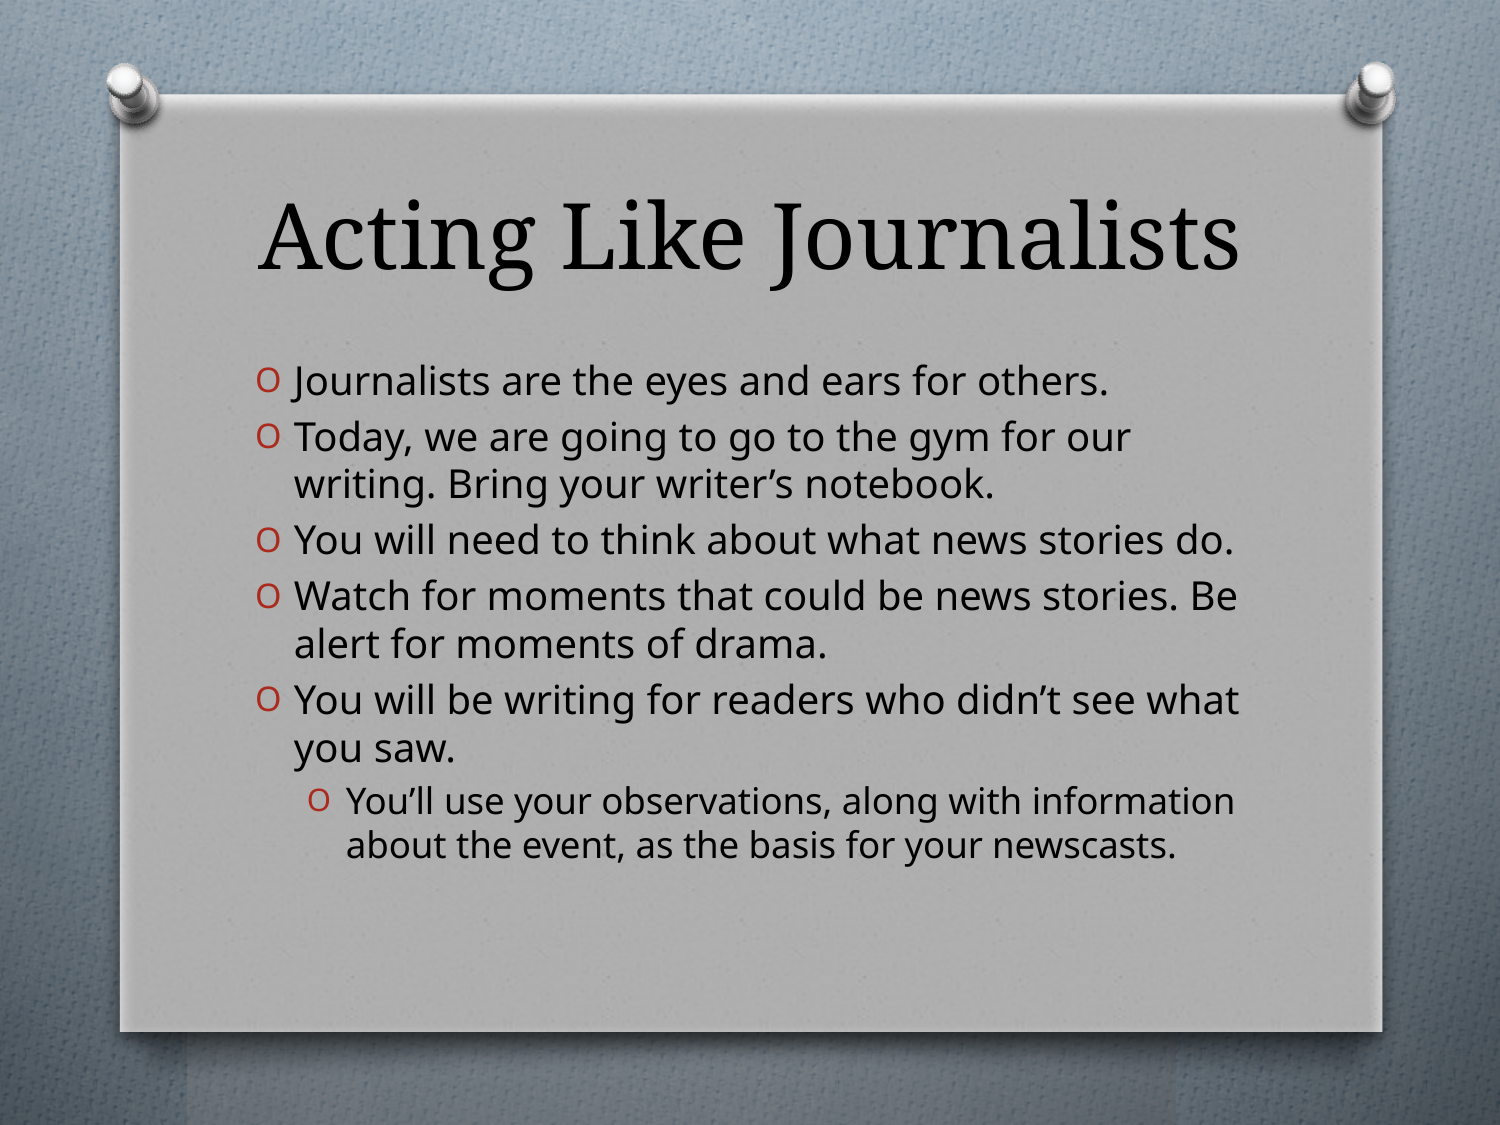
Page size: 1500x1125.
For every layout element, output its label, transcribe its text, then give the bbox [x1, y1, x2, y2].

picture [1317, 35, 1439, 156]
list Journalists are the eyes and ears for others. Today, we are going to go to the gym for our writing. Bring your writer’s notebook. You will need to think about what news stories do. Watch for moments that could be news stories. Be alert for moments of drama. You will be writing for readers who didn’t see what you saw. You’ll use your observations, along with information about the event, as the basis for your newscasts. [240, 347, 1257, 939]
title Acting Like Journalists [179, 134, 1323, 332]
picture [75, 29, 198, 153]
